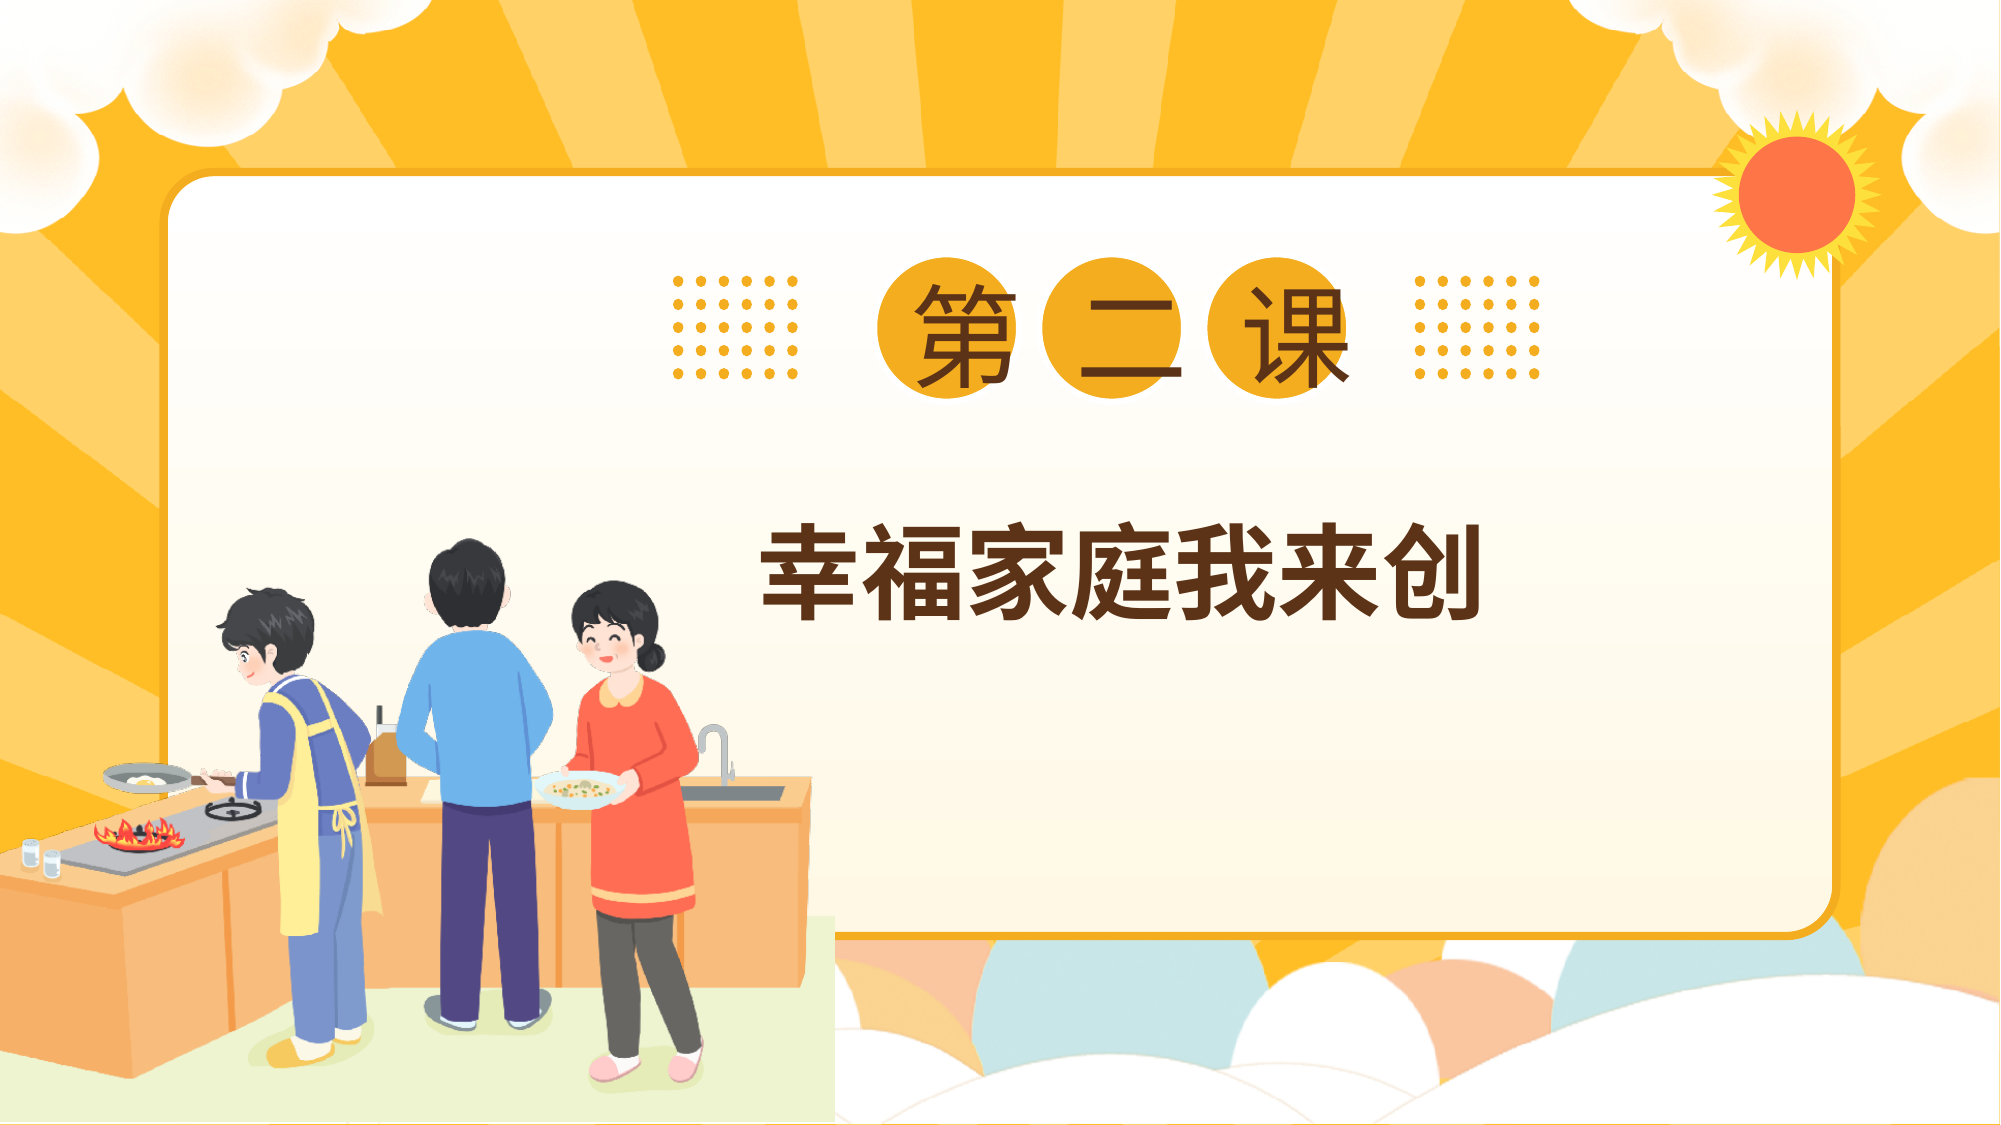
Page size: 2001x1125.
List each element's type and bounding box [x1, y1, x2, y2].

picture [0, 0, 2000, 1125]
text_box [874, 254, 1350, 402]
text_box [1711, 109, 1883, 280]
